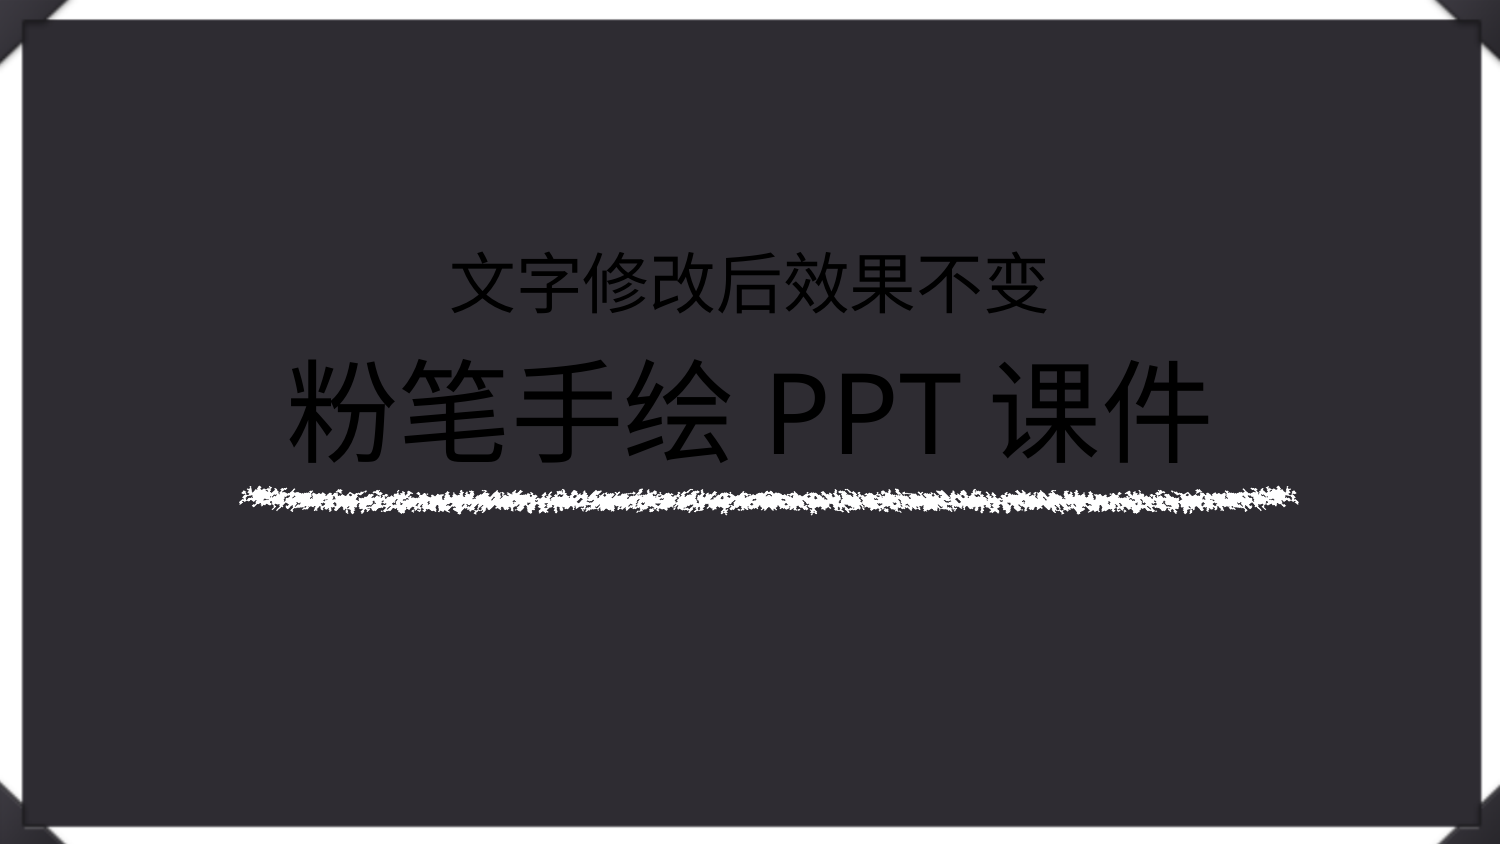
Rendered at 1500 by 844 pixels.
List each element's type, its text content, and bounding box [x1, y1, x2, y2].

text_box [239, 485, 1299, 516]
picture [0, 0, 1500, 844]
text_box 文字修改后效果不变 [405, 234, 1095, 330]
text_box 粉笔手绘PPT课件 [256, 334, 1244, 484]
